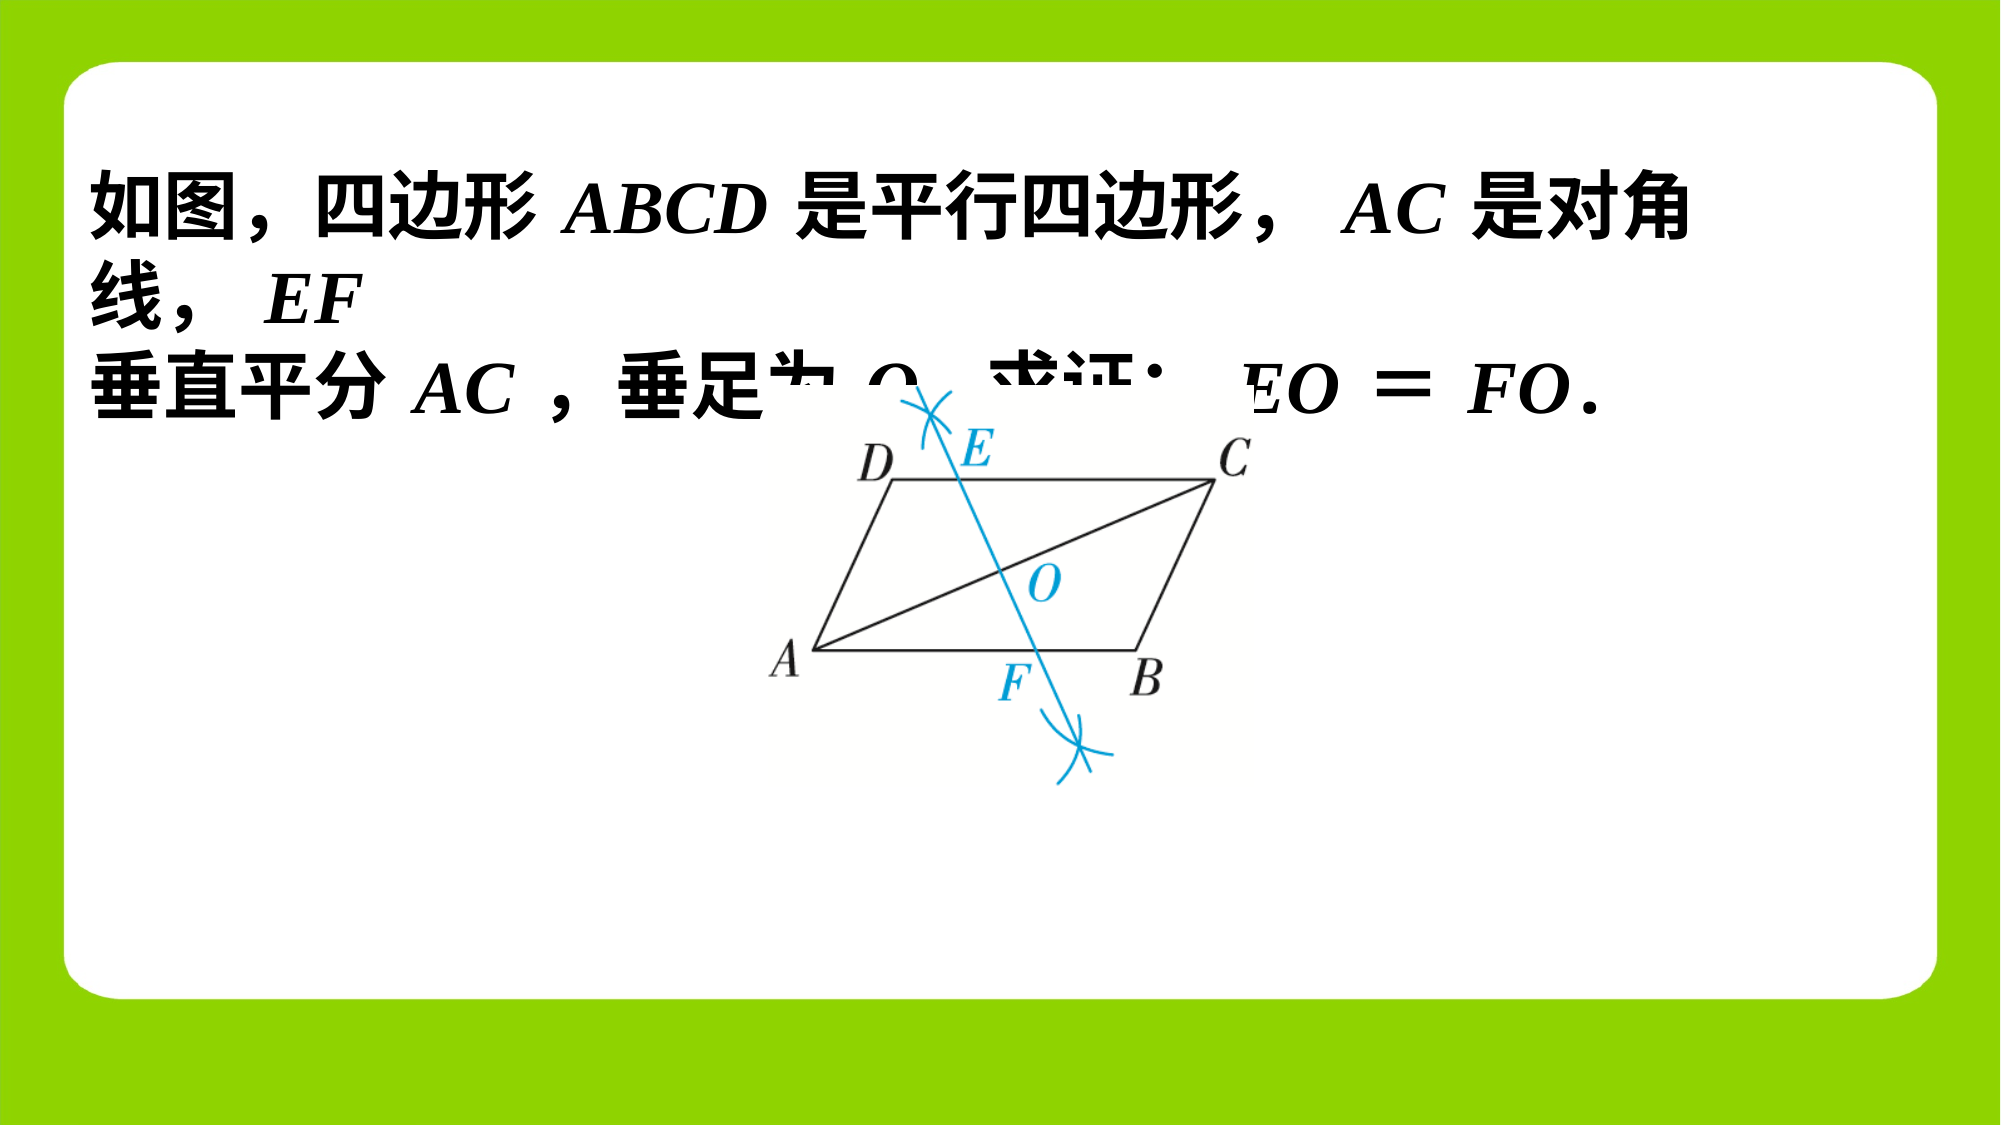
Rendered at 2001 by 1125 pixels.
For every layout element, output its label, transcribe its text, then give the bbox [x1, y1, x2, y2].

picture [0, 0, 2001, 1125]
text_box 如图，四边形ABCD是平行四边形，AC是对角线，EF 垂直平分AC，垂足为O. 求证：EO＝FO. [88, 158, 1974, 341]
